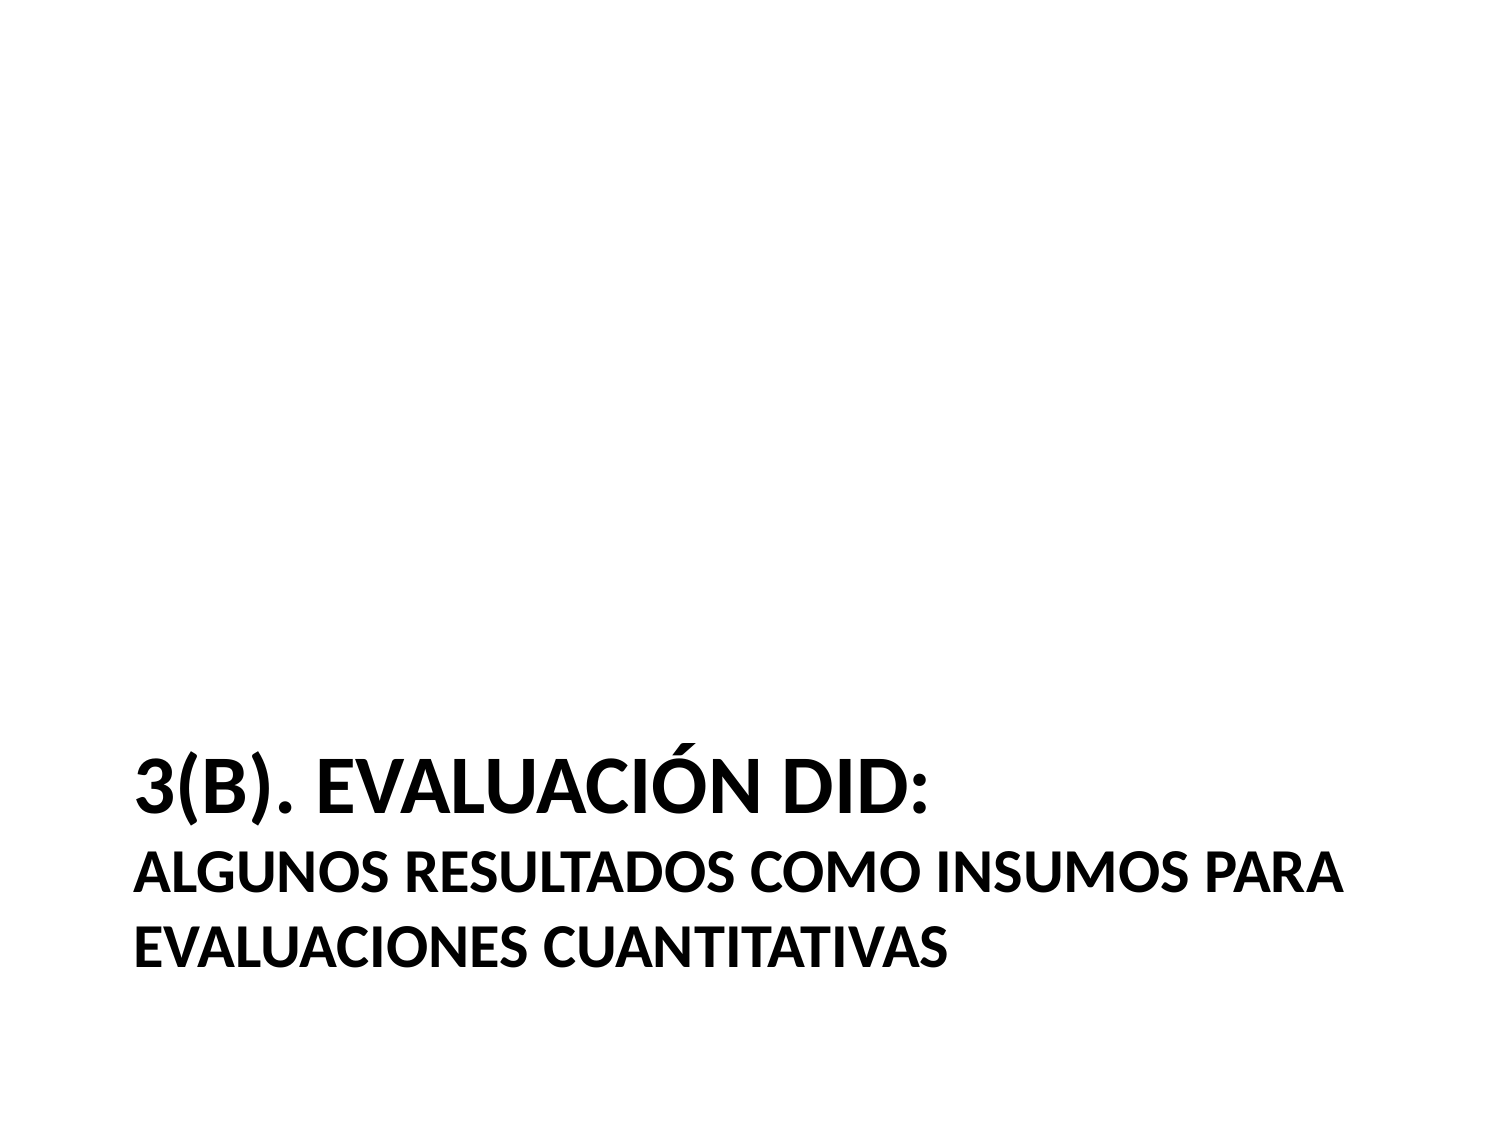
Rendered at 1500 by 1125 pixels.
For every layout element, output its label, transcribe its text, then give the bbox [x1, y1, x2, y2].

title 3(b). Evaluación DID: ALGUNOS resultados como insumos para evaluaciones cuantitativas [118, 722, 1436, 947]
